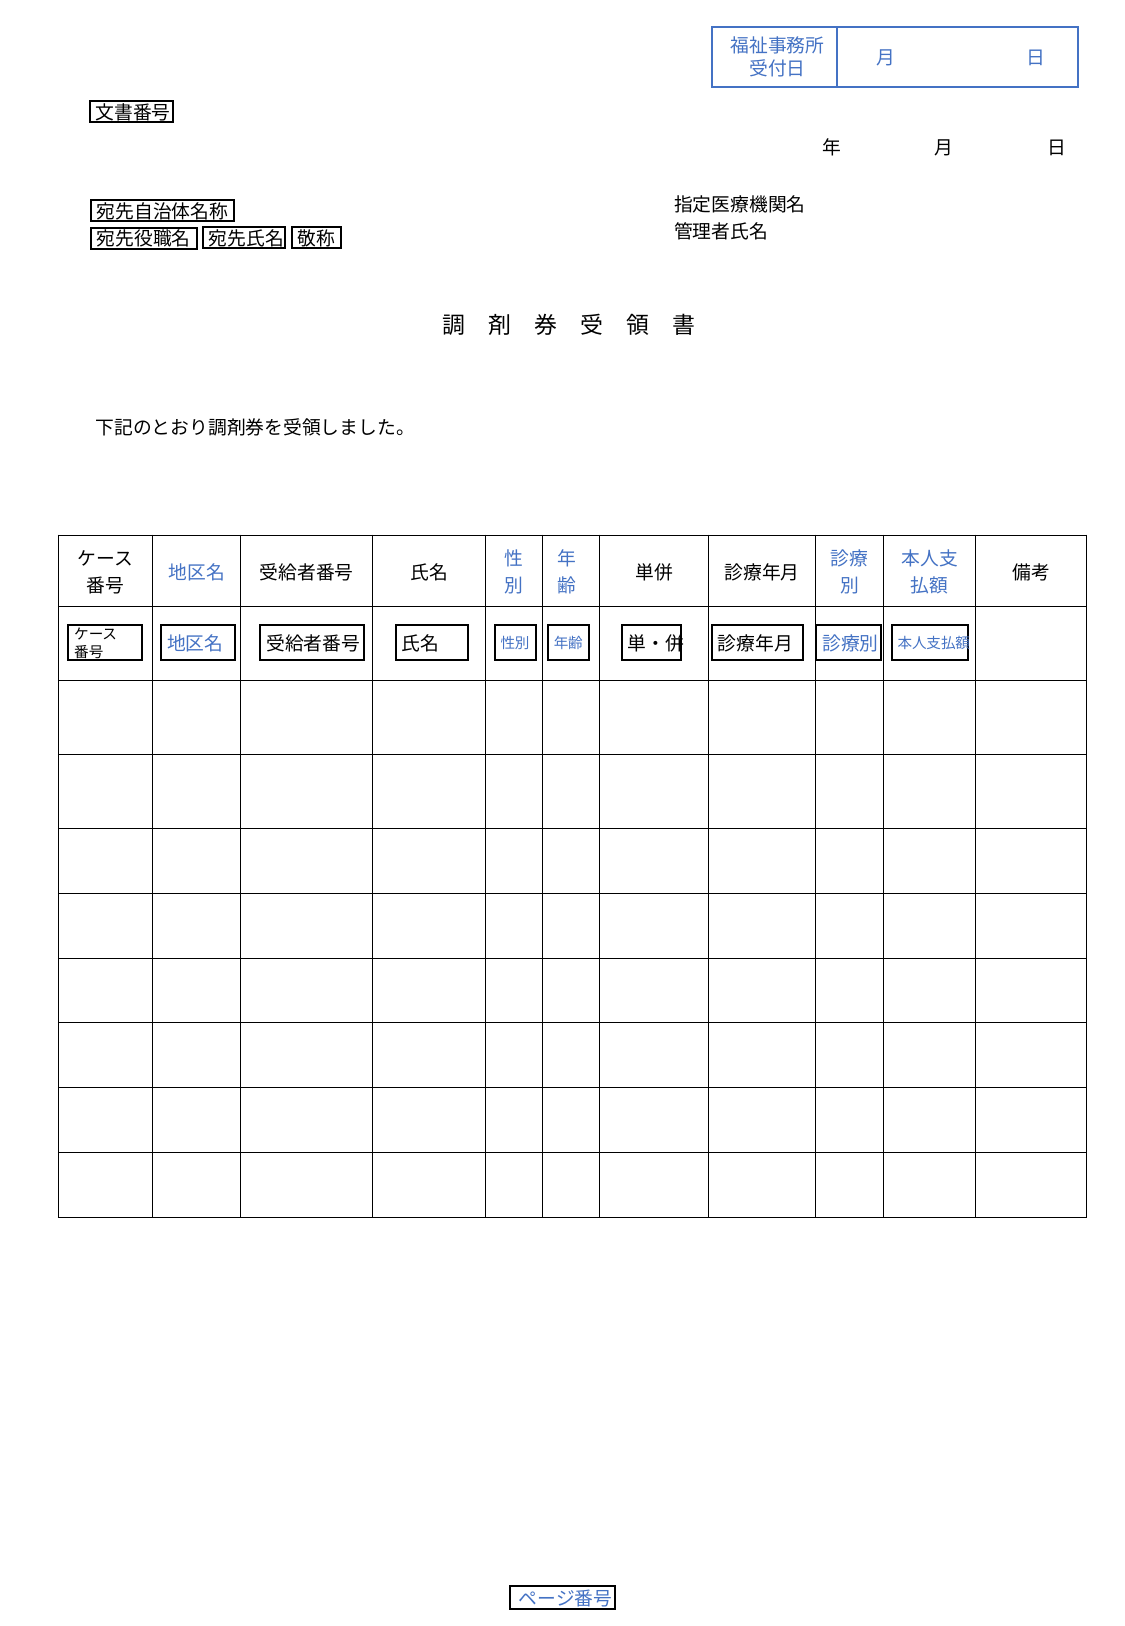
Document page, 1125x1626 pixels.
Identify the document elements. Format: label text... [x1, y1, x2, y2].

table_cell [884, 755, 975, 828]
table_cell [709, 755, 815, 828]
table_cell [816, 681, 883, 754]
table_cell [486, 1088, 542, 1152]
table_cell [241, 681, 372, 754]
table_cell [600, 1088, 708, 1152]
table_cell [59, 1023, 152, 1087]
table_cell [241, 894, 372, 958]
table_cell [816, 894, 883, 958]
table_cell [543, 1088, 599, 1152]
table_header 診療年月 [709, 536, 815, 606]
table_cell [600, 1023, 708, 1087]
text_box 文書番号 [89, 100, 174, 123]
table_cell [373, 1153, 485, 1217]
table_cell [709, 894, 815, 958]
table_cell [709, 829, 815, 893]
table_cell [543, 894, 599, 958]
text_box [711, 26, 1079, 87]
table_cell [153, 755, 240, 828]
text_box ページ番号 [509, 1585, 616, 1610]
table_cell [543, 607, 599, 680]
table_cell [976, 681, 1086, 754]
table_cell [600, 829, 708, 893]
table_cell [241, 1023, 372, 1087]
text_box ケース 番号 [67, 624, 143, 661]
table_header 氏名 [373, 536, 485, 606]
text_box 診療別 [815, 624, 882, 661]
table_cell [153, 829, 240, 893]
text_box 年齢 [547, 624, 590, 661]
table_header 単併 [600, 536, 708, 606]
table_cell [884, 959, 975, 1022]
table_cell [373, 1023, 485, 1087]
table_header 地区名 [153, 536, 240, 606]
table_cell [59, 1088, 152, 1152]
table_cell [976, 894, 1086, 958]
table_cell [153, 607, 240, 680]
table_cell [600, 894, 708, 958]
table_cell [976, 829, 1086, 893]
table_cell [486, 755, 542, 828]
table_header 本人支払額 [884, 536, 975, 606]
table_header ケース番号 [59, 536, 152, 606]
table_cell [543, 755, 599, 828]
table_cell [976, 1088, 1086, 1152]
table_cell [59, 894, 152, 958]
text_box 本人支払額 [891, 624, 969, 661]
table_cell [600, 959, 708, 1022]
table_cell [153, 1088, 240, 1152]
table_cell [153, 1023, 240, 1087]
table_cell [373, 681, 485, 754]
table_cell [486, 1153, 542, 1217]
table_cell [884, 829, 975, 893]
table_cell [600, 681, 708, 754]
table_cell [241, 607, 372, 680]
table_cell [241, 1153, 372, 1217]
table_cell [241, 829, 372, 893]
text_box 受給者番号 [259, 624, 365, 661]
table_cell [486, 894, 542, 958]
table_cell [59, 755, 152, 828]
table_cell [241, 755, 372, 828]
table_cell [543, 959, 599, 1022]
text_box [90, 200, 342, 249]
table_cell [59, 1153, 152, 1217]
table_cell [373, 959, 485, 1022]
table_cell [709, 1153, 815, 1217]
table_cell [884, 1153, 975, 1217]
table_header 診療別 [816, 536, 883, 606]
table_cell [709, 1023, 815, 1087]
table_cell [884, 607, 975, 680]
text_box 診療年月 [711, 624, 804, 661]
table_cell [976, 959, 1086, 1022]
table_cell [600, 1153, 708, 1217]
table_cell [816, 1088, 883, 1152]
table_header 備考 [976, 536, 1086, 606]
table_cell [153, 1153, 240, 1217]
text_box 性別 [494, 624, 537, 661]
table_cell [241, 1088, 372, 1152]
text_box 地区名 [160, 624, 236, 661]
table_cell [709, 1088, 815, 1152]
table_header 性別 [486, 536, 542, 606]
table_cell [816, 755, 883, 828]
table_cell [59, 959, 152, 1022]
table_cell [816, 829, 883, 893]
table_cell [884, 681, 975, 754]
table_cell [976, 755, 1086, 828]
table_cell [884, 894, 975, 958]
table_cell [543, 1023, 599, 1087]
table_cell [486, 1023, 542, 1087]
table_cell [373, 894, 485, 958]
table_cell [486, 607, 542, 680]
table_cell [486, 829, 542, 893]
table_cell [709, 607, 815, 680]
table_cell [709, 959, 815, 1022]
text_box 下記のとおり調剤券を受領しました。 [89, 415, 1037, 438]
text_box 単・併 [621, 624, 682, 661]
table_cell [153, 959, 240, 1022]
table_cell [884, 1088, 975, 1152]
table_cell [543, 681, 599, 754]
table_cell [373, 607, 485, 680]
table_cell [373, 755, 485, 828]
table_cell [600, 607, 708, 680]
table_cell [241, 959, 372, 1022]
table_cell [884, 1023, 975, 1087]
table_cell [543, 1153, 599, 1217]
text_box 調 剤 券 受 領 書 [96, 302, 1042, 346]
text_box 年 月 日 [815, 133, 1005, 162]
table_header 受給者番号 [241, 536, 372, 606]
table_cell [816, 959, 883, 1022]
table_cell [816, 1023, 883, 1087]
table_cell [976, 1023, 1086, 1087]
table_cell [59, 829, 152, 893]
table_cell [976, 1153, 1086, 1217]
text_box 氏名 [395, 624, 469, 661]
table_cell [816, 1153, 883, 1217]
table_cell [976, 607, 1086, 680]
table_cell [600, 755, 708, 828]
text_box 指定医療機関名 [667, 192, 811, 215]
table_cell [486, 681, 542, 754]
table_cell [153, 894, 240, 958]
table_cell [153, 681, 240, 754]
table_cell [543, 829, 599, 893]
table_cell [709, 681, 815, 754]
table_cell [816, 607, 883, 680]
text_box 管理者氏名 [667, 220, 776, 243]
table_cell [373, 1088, 485, 1152]
table_cell [373, 829, 485, 893]
table_cell [59, 607, 152, 680]
table_cell [486, 959, 542, 1022]
table_cell [59, 681, 152, 754]
table_header 年齢 [543, 536, 599, 606]
